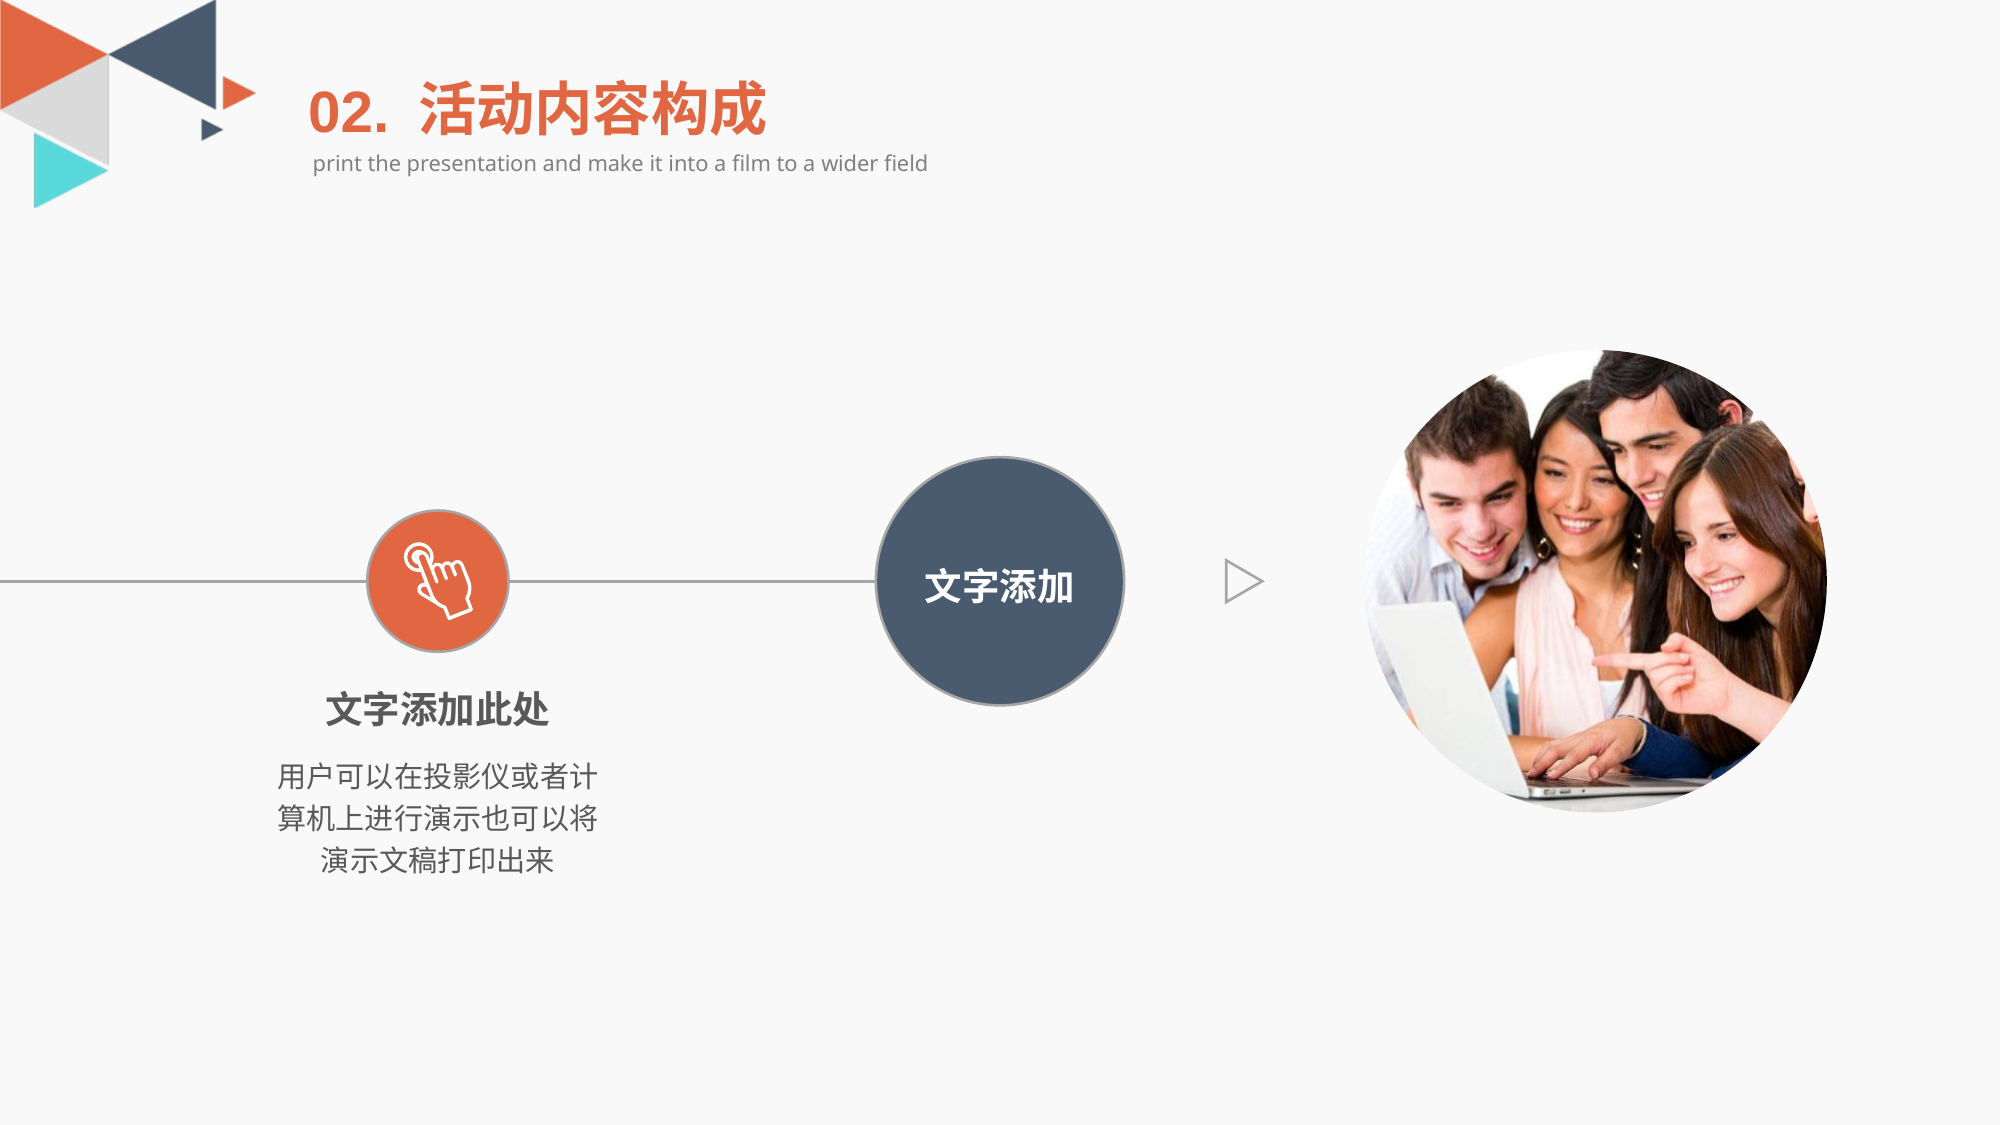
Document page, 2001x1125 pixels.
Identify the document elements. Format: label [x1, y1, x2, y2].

text_box [292, 64, 1022, 182]
picture [1, 0, 255, 232]
text_box [1225, 559, 1264, 603]
text_box [0, 457, 1140, 887]
picture [1364, 349, 1827, 813]
